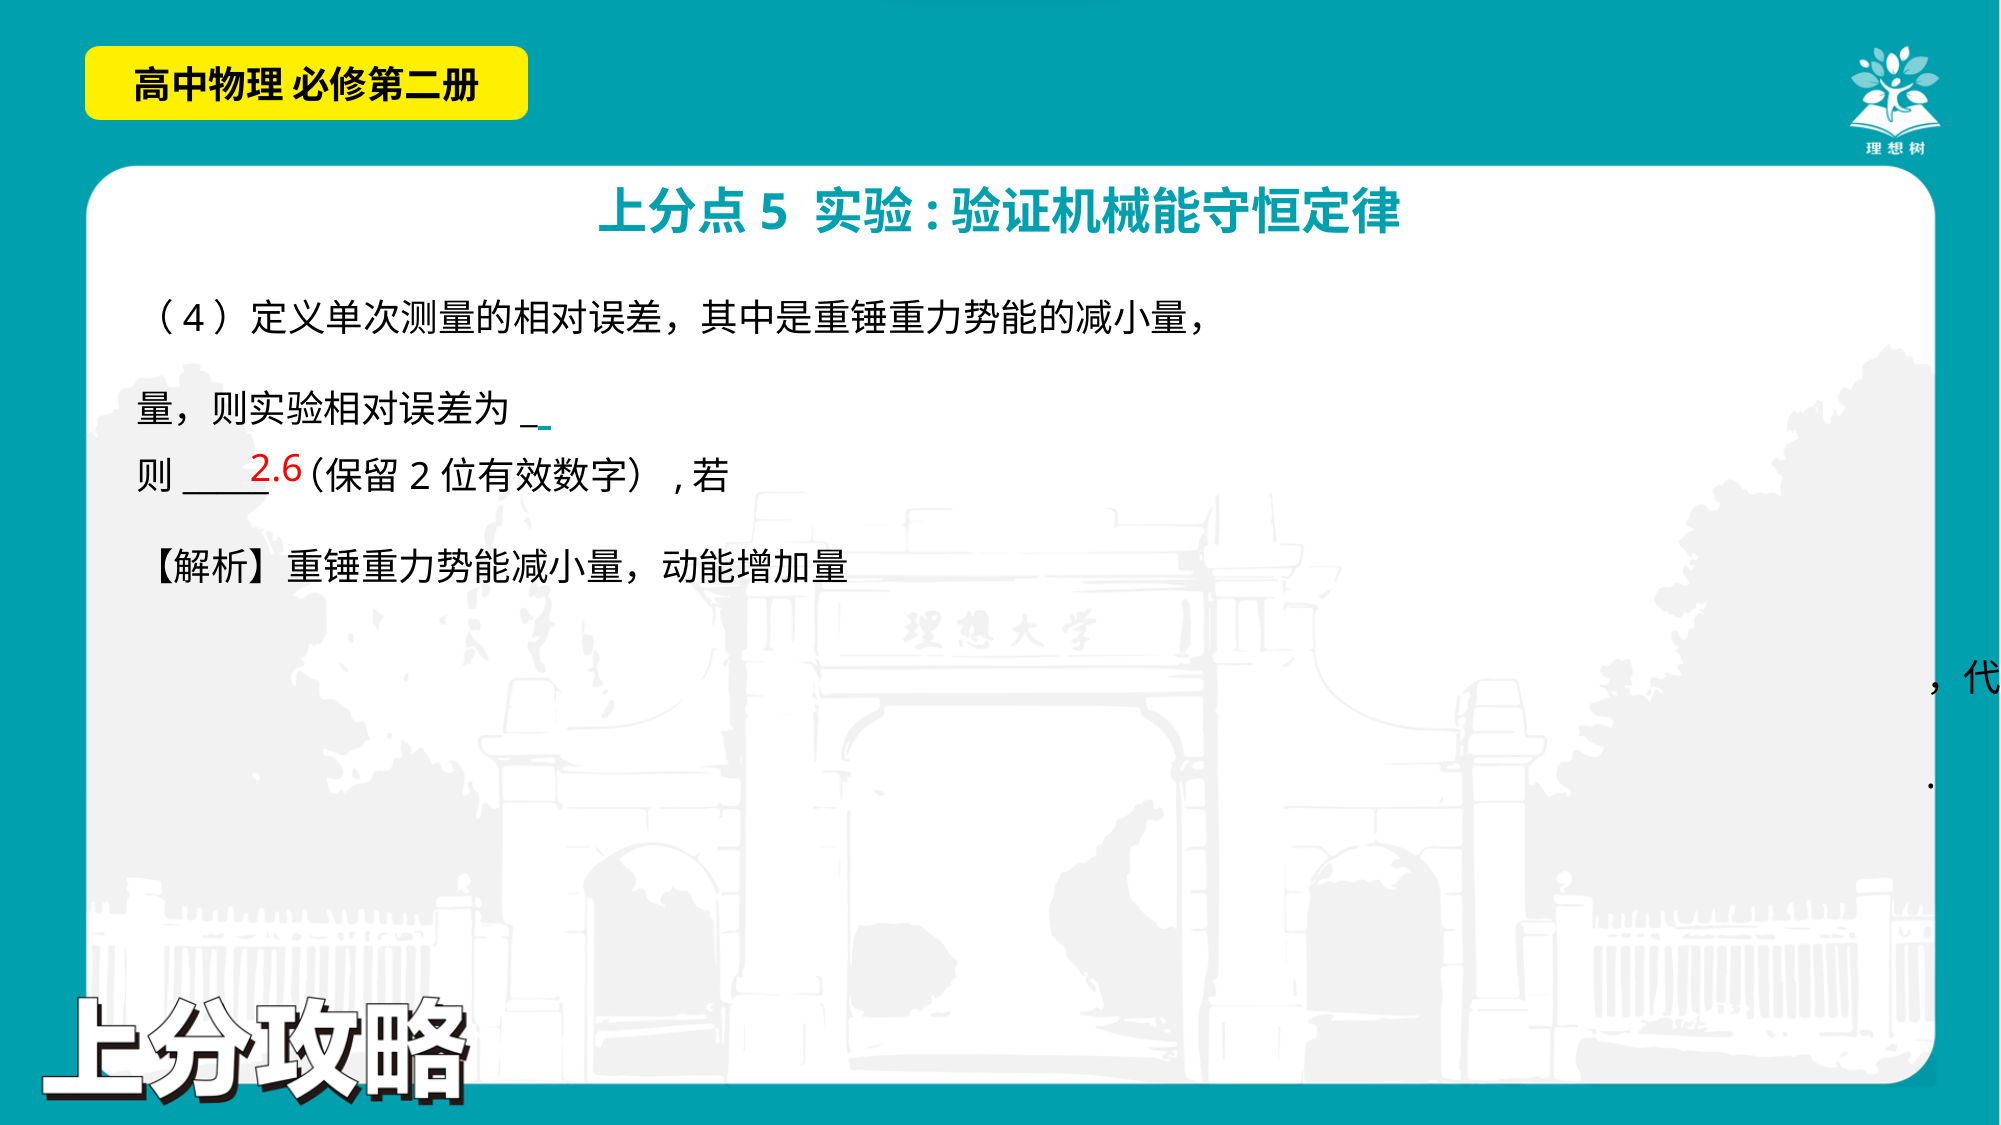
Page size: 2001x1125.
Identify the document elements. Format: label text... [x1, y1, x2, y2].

picture [0, 0, 2000, 1125]
text_box 2.6 [236, 424, 317, 483]
